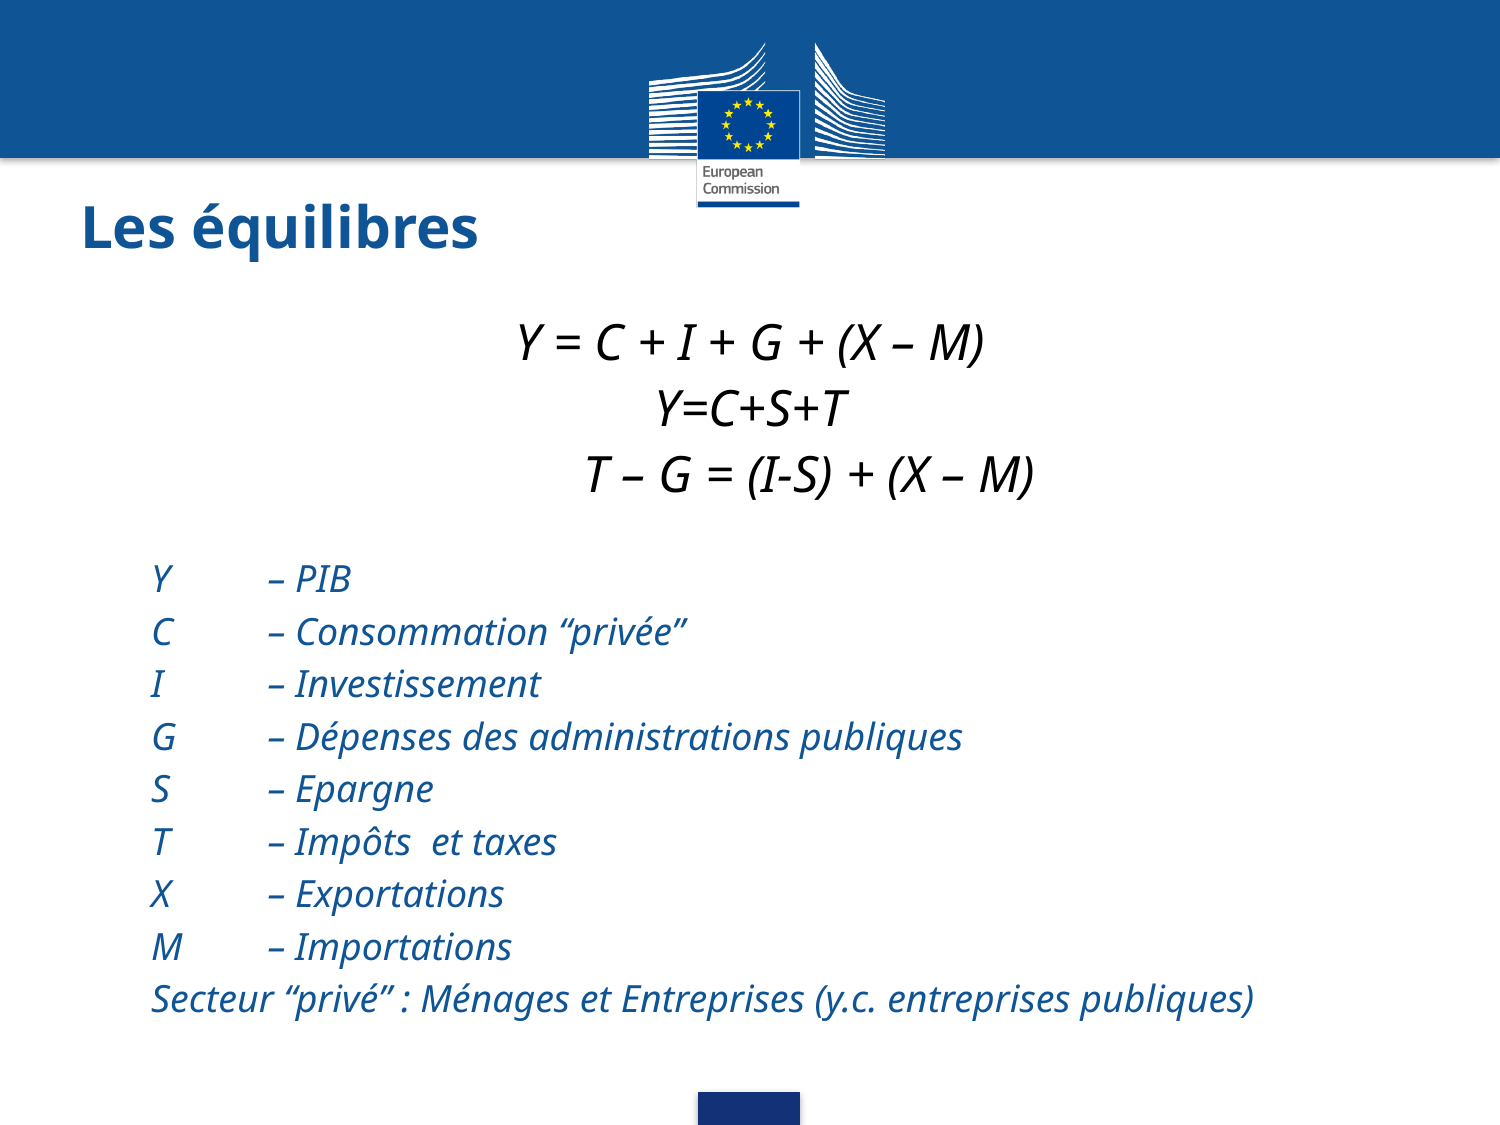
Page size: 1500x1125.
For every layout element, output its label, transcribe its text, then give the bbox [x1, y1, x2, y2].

picture [649, 42, 885, 147]
text_box Y = C + I + G + (X – M) Y=C+S+T T – G = (I-S) + (X – M) Y – PIB C – Consommation “privée” I – Investissement G – Dépenses des administrations publiques S – Epargne T – Impôts et taxes X – Exportations M – Importations Secteur “privé” : Ménages et Entreprises (y.c. entreprises publiques) [17, 302, 1483, 1106]
title Les équilibres [64, 147, 1281, 302]
